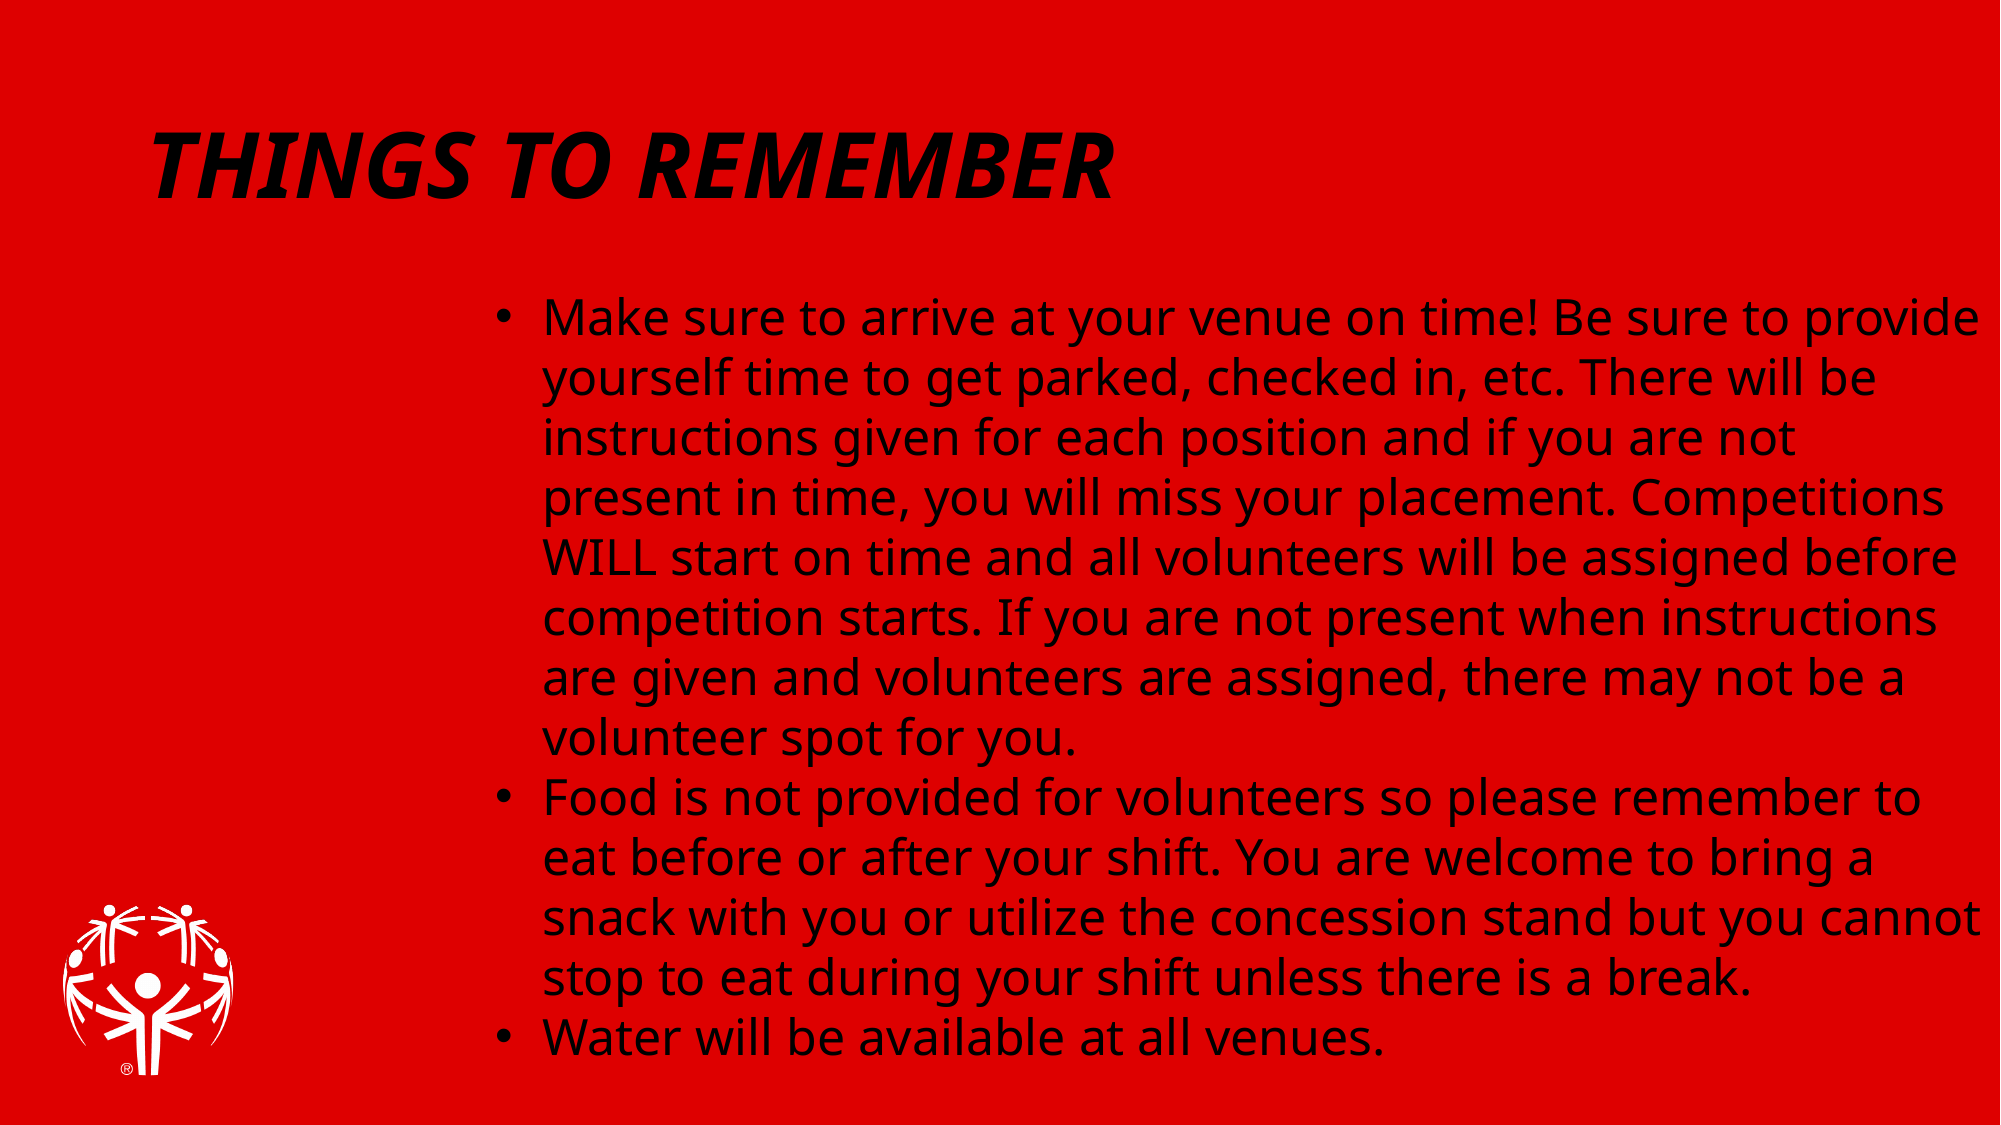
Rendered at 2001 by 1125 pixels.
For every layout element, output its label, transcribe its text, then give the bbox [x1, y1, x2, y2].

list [0, 881, 287, 1098]
title THINGS TO REMEMBER [0, 59, 1495, 278]
text_box Make sure to arrive at your venue on time! Be sure to provide yourself time to get parked, checked in, etc. There will be instructions given for each position and if you are not present in time, you will miss your placement. Competitions WILL start on time and all volunteers will be assigned before competition starts. If you are not present when instructions are given and volunteers are assigned, there may not be a volunteer spot for you. Food is not provided for volunteers so please remember to eat before or after your shift. You are welcome to bring a snack with you or utilize the concession stand but you cannot stop to eat during your shift unless there is a break. Water will be available at all venues. [480, 278, 2000, 1073]
